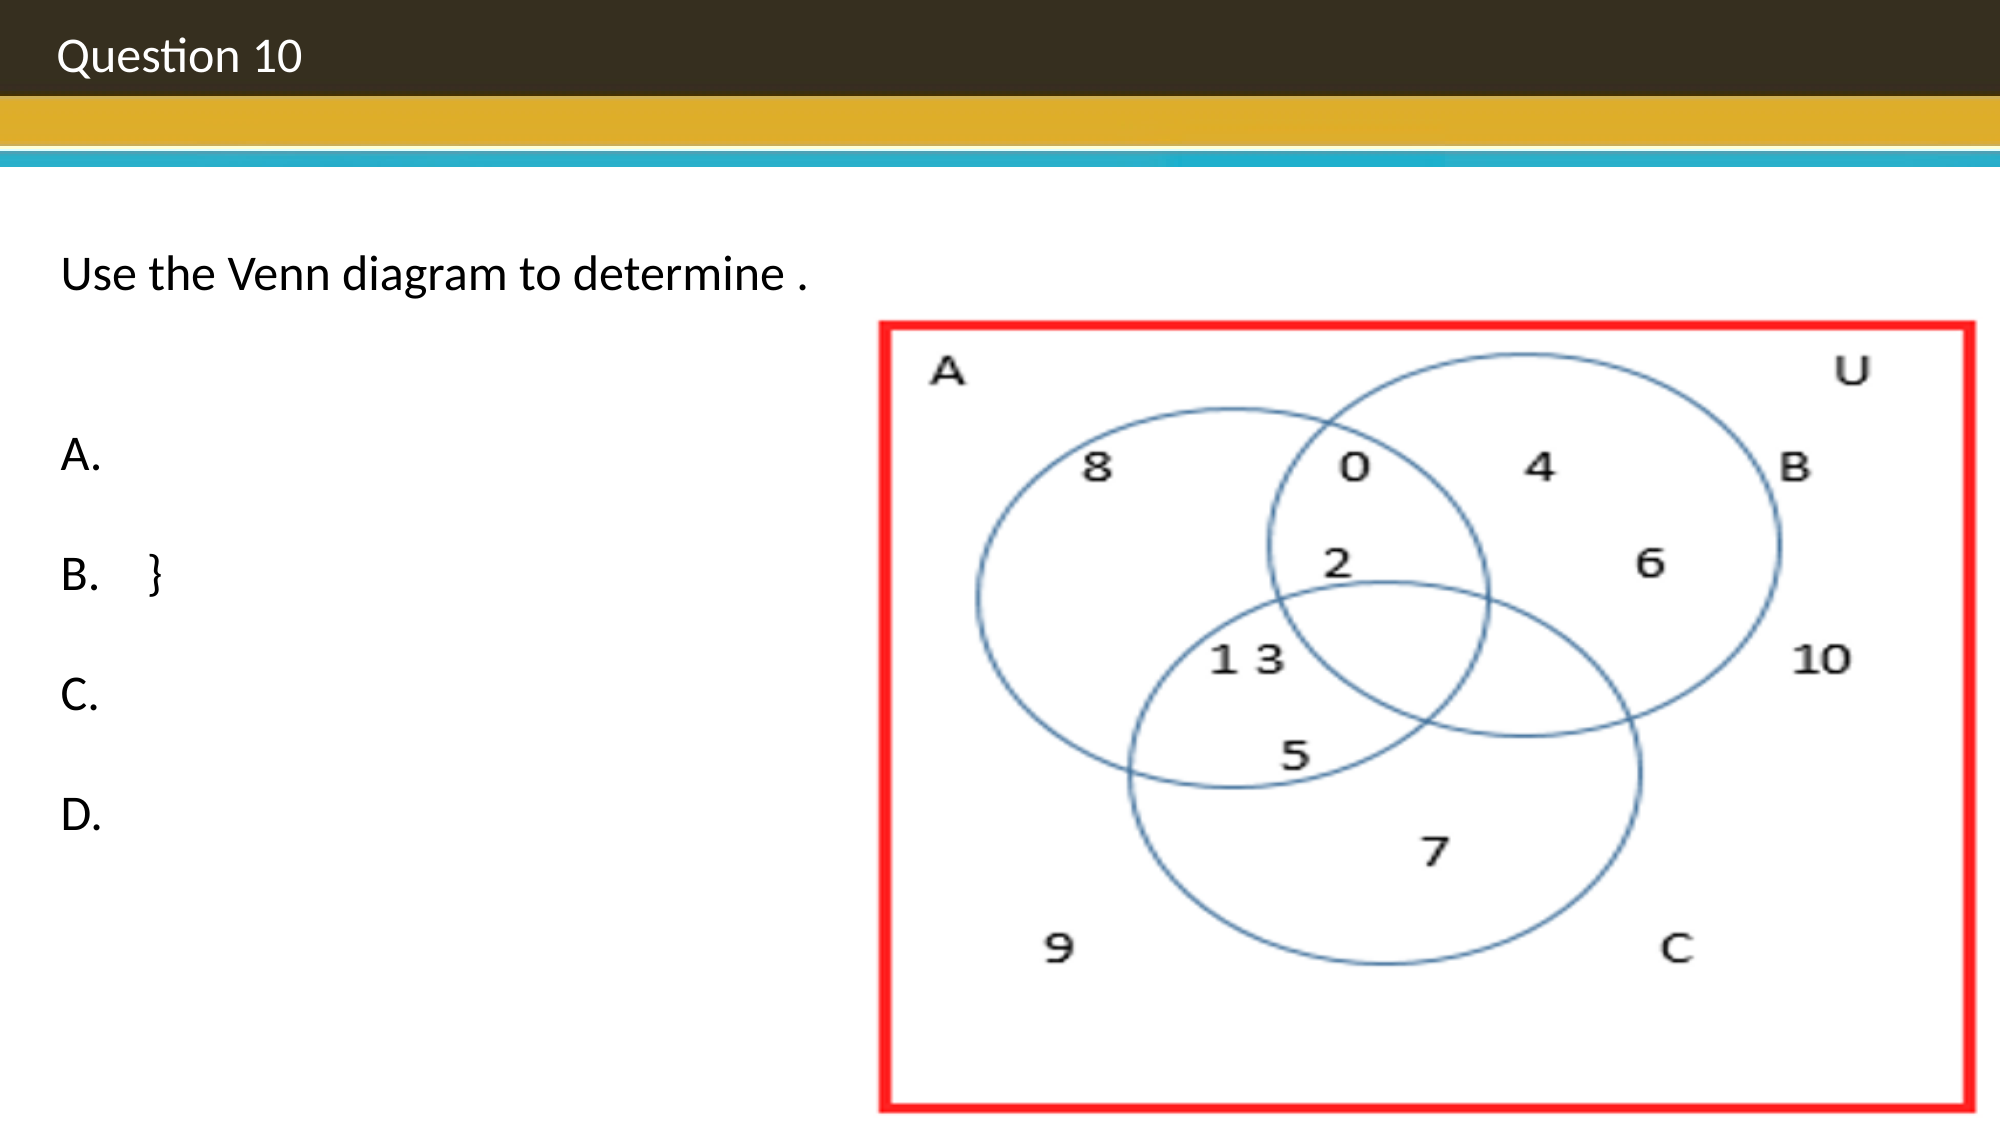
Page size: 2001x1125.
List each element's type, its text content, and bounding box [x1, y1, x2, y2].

text_box Question 10 [41, 14, 318, 90]
picture [0, 0, 2000, 167]
picture [863, 317, 1992, 1122]
